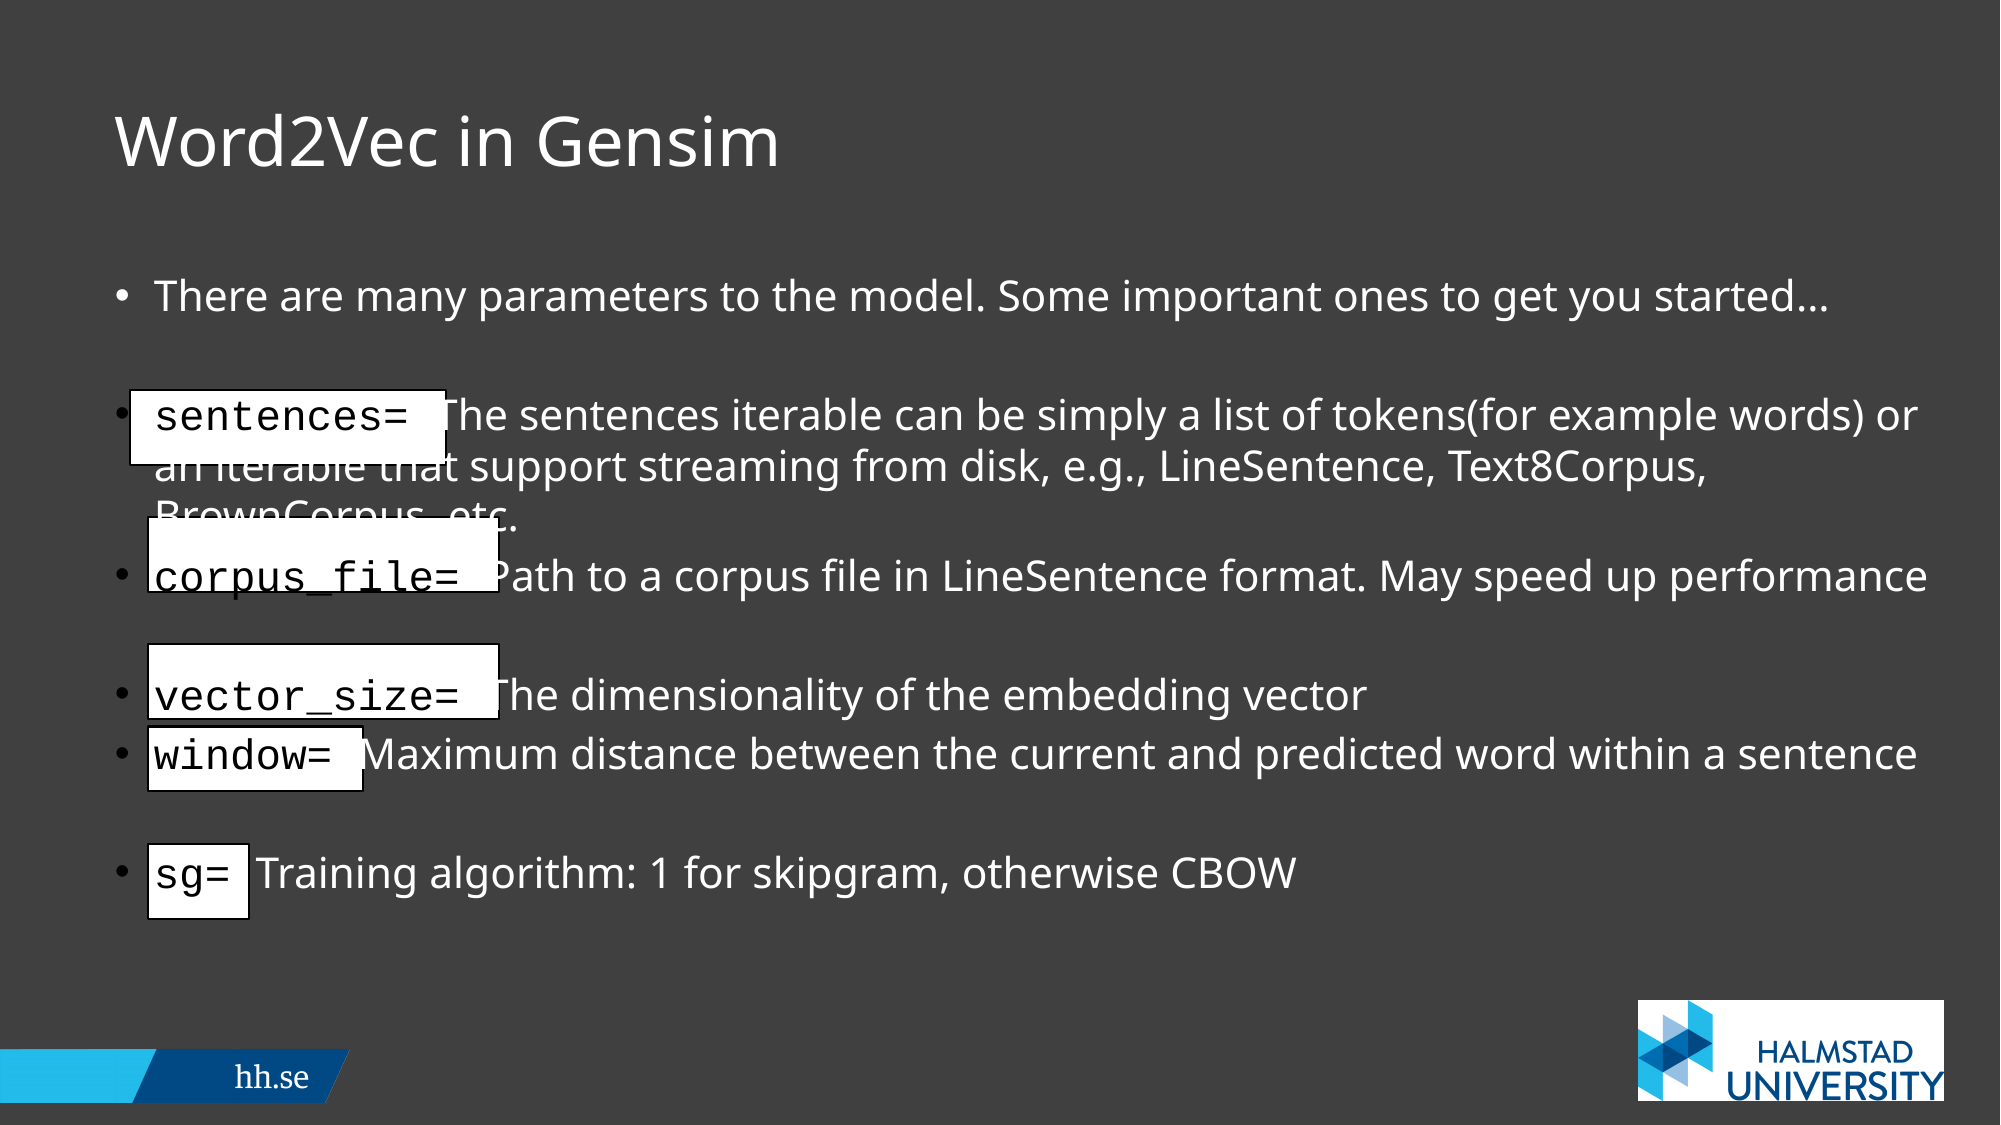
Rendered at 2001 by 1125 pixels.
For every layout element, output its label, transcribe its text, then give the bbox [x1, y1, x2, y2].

picture [0, 1049, 350, 1103]
list There are many parameters to the model. Some important ones to get you started… sentences= The sentences iterable can be simply a list of tokens(for example words) or an iterable that support streaming from disk, e.g., LineSentence, Text8Corpus, BrownCorpus, etc. corpus_file= Path to a corpus file in LineSentence format. May speed up performance vector_size= The dimensionality of the embedding vector window= Maximum distance between the current and predicted word within a sentence sg= Training algorithm: 1 for skipgram, otherwise CBOW [99, 261, 1948, 1004]
title Word2Vec in Gensim [99, 44, 1931, 233]
picture [1638, 1004, 1944, 1101]
